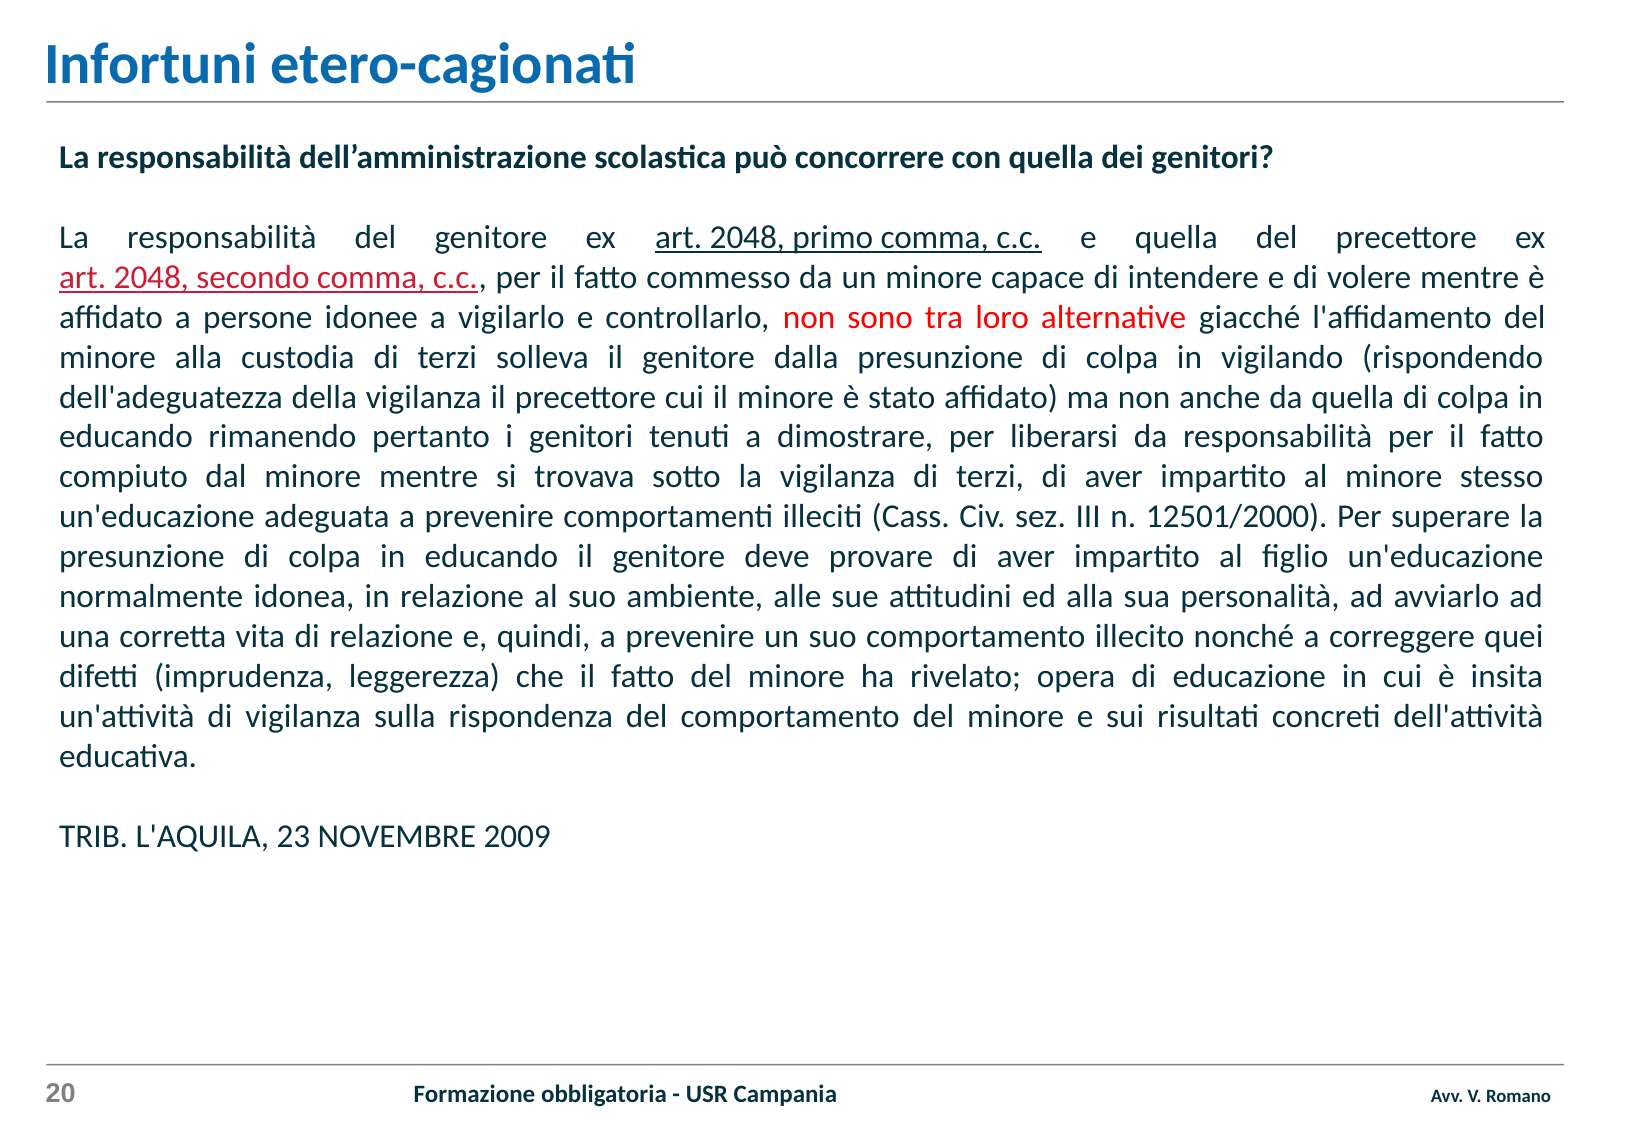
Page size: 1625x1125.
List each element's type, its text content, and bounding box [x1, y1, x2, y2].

text_box Infortuni etero-cagionati [44, 24, 1561, 91]
text_box La responsabilità dell’amministrazione scolastica può concorrere con quella dei genitori? La responsabilità del genitore ex art. 2048, primo comma, c.c. e quella del precettore ex art. 2048, secondo comma, c.c., per il fatto commesso da un minore capace di intendere e di volere mentre è affidato a persone idonee a vigilarlo e controllarlo, non sono tra loro alternative giacché l'affidamento del minore alla custodia di terzi solleva il genitore dalla presunzione di colpa in vigilando (rispondendo dell'adeguatezza della vigilanza il precettore cui il minore è stato affidato) ma non anche da quella di colpa in educando rimanendo pertanto i genitori tenuti a dimostrare, per liberarsi da responsabilità per il fatto compiuto dal minore mentre si trovava sotto la vigilanza di terzi, di aver impartito al minore stesso un'educazione adeguata a prevenire comportamenti illeciti (Cass. Civ. sez. III n. 12501/2000). Per superare la presunzione di colpa in educando il genitore deve provare di aver impartito al figlio un'educazione normalmente idonea, in relazione al suo ambiente, alle sue attitudini ed alla sua personalità, ad avviarlo ad una corretta vita di relazione e, quindi, a prevenire un suo comportamento illecito nonché a correggere quei difetti (imprudenza, leggerezza) che il fatto del minore ha rivelato; opera di educazione in cui è insita un'attività di vigilanza sulla rispondenza del comportamento del minore e sui risultati concreti dell'attività educativa. TRIB. L'AQUILA, 23 NOVEMBRE 2009 [44, 127, 1561, 1065]
